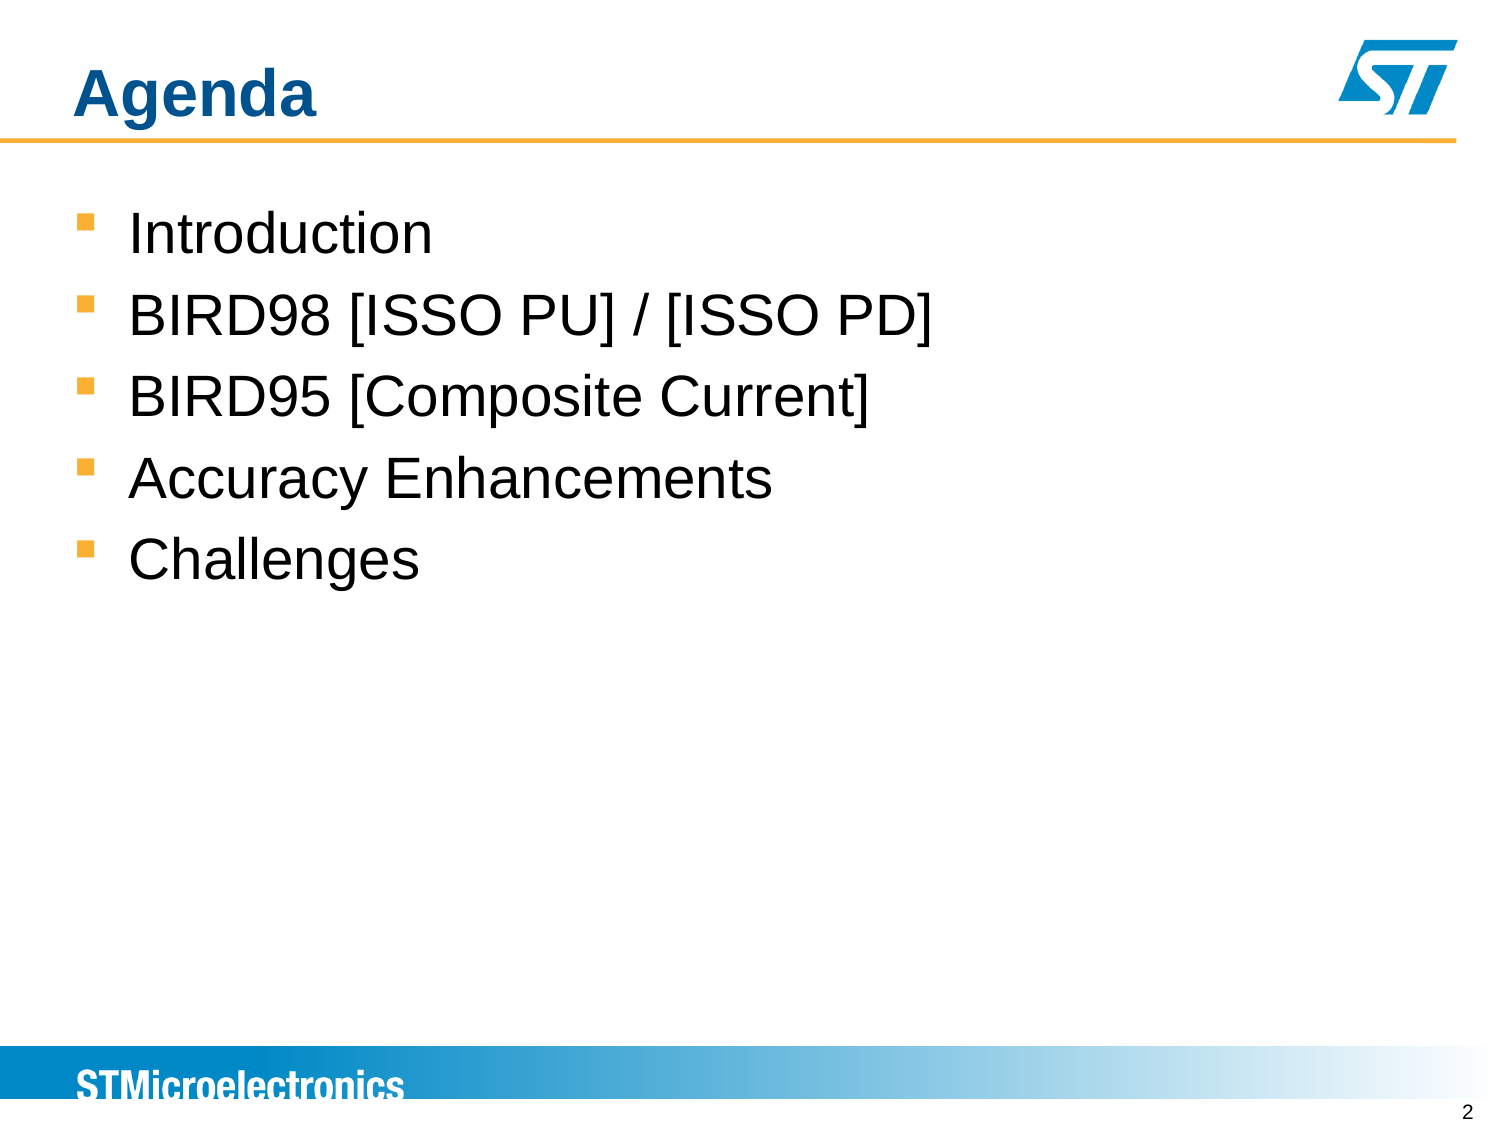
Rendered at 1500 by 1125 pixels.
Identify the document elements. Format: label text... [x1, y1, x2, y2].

picture [0, 1046, 1500, 1101]
list Introduction BIRD98 [ISSO PU] / [ISSO PD] BIRD95 [Composite Current] Accuracy Enhancements Challenges [57, 187, 1421, 1001]
slide_number 2 [1413, 1086, 1489, 1125]
picture [1328, 37, 1462, 117]
title Agenda [57, 24, 1283, 138]
